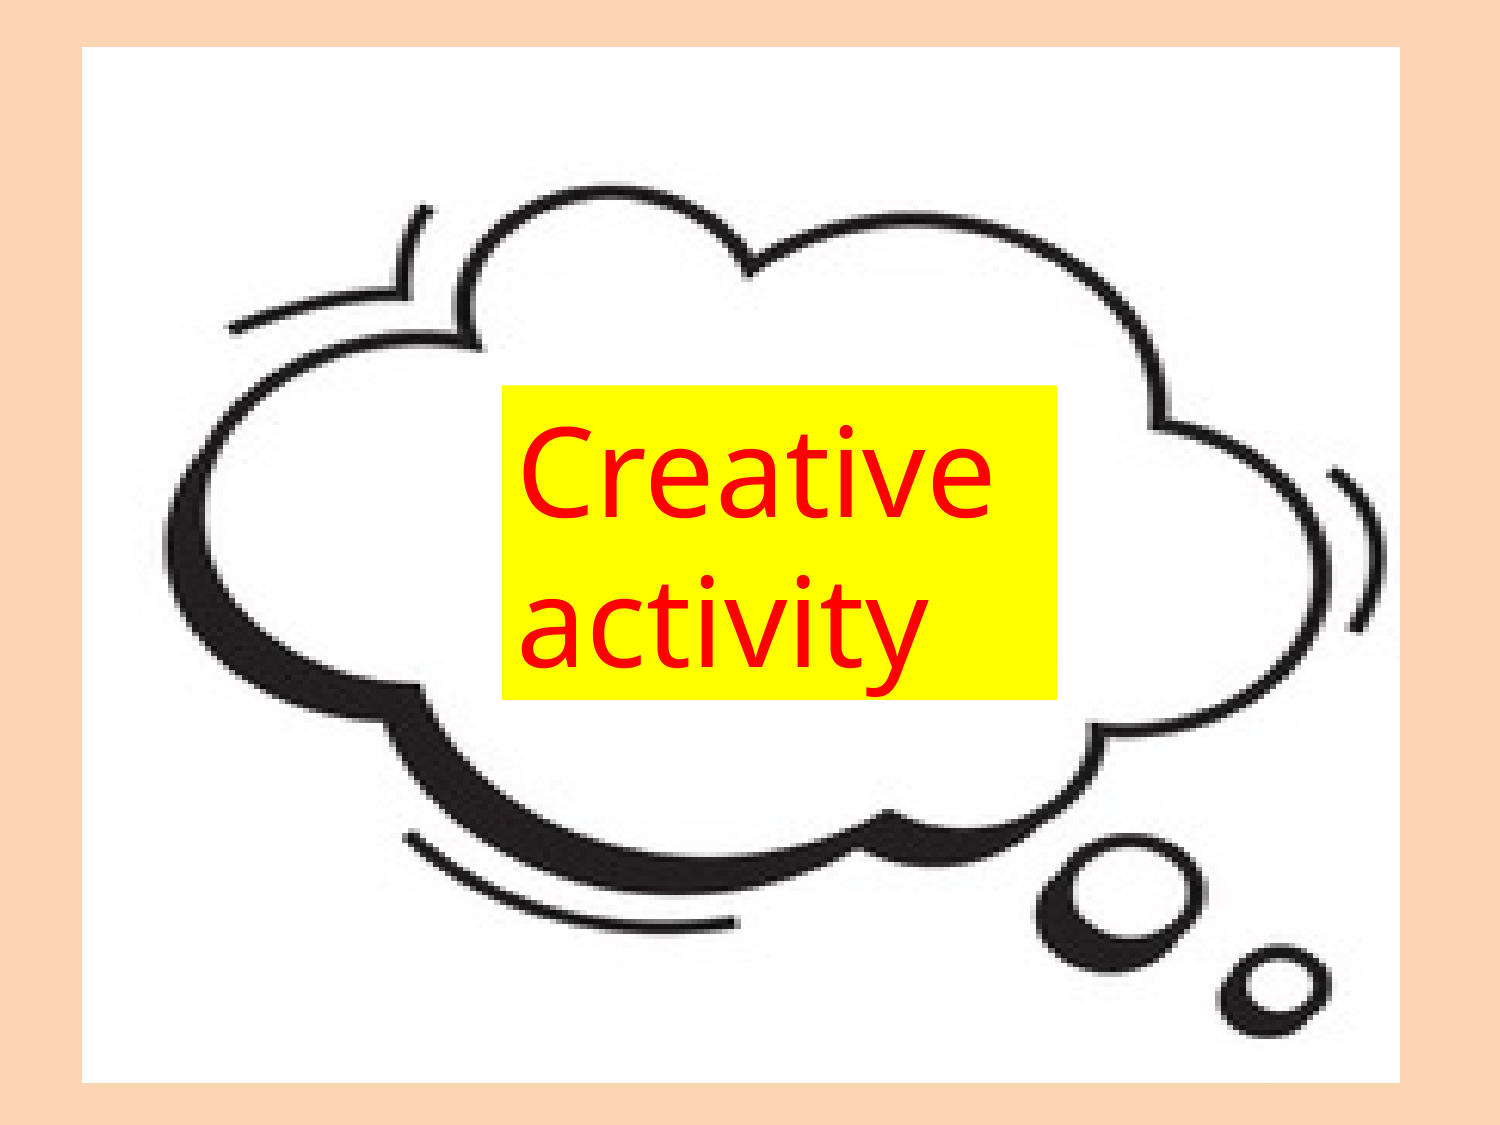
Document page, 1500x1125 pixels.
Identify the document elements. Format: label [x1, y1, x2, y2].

picture [82, 47, 1400, 1083]
